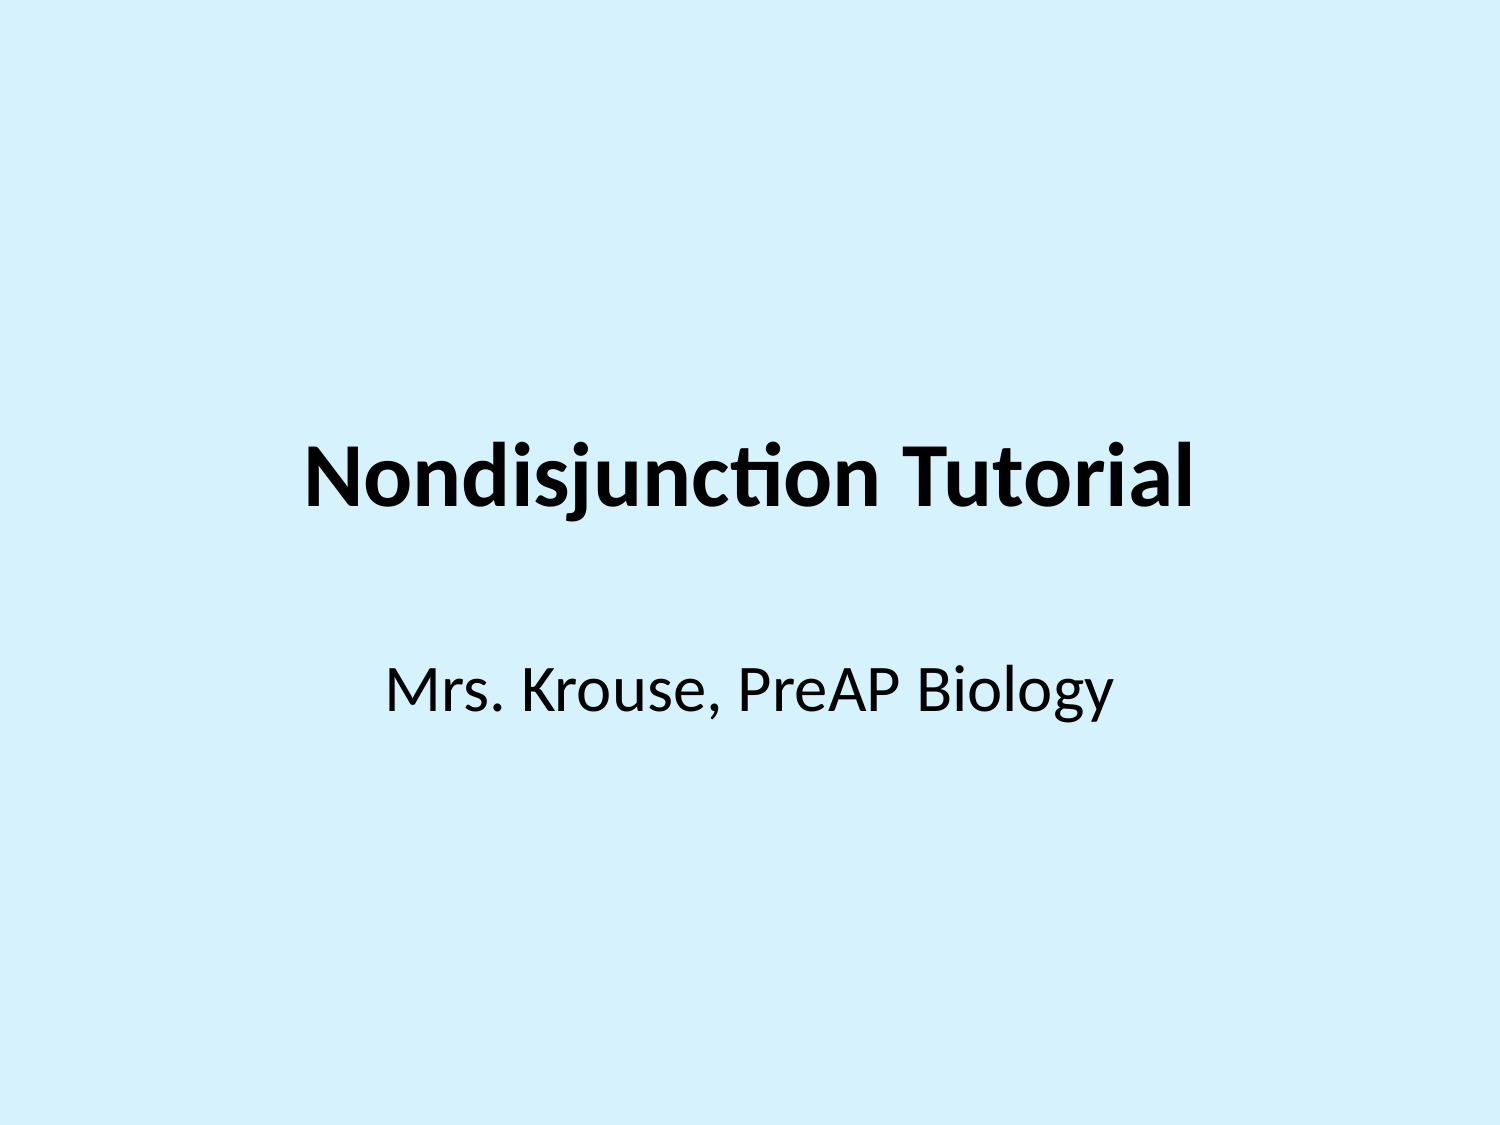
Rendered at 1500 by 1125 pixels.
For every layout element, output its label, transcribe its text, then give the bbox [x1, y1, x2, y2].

title Nondisjunction Tutorial [112, 349, 1388, 591]
subtitle Mrs. Krouse, PreAP Biology [225, 637, 1275, 925]
